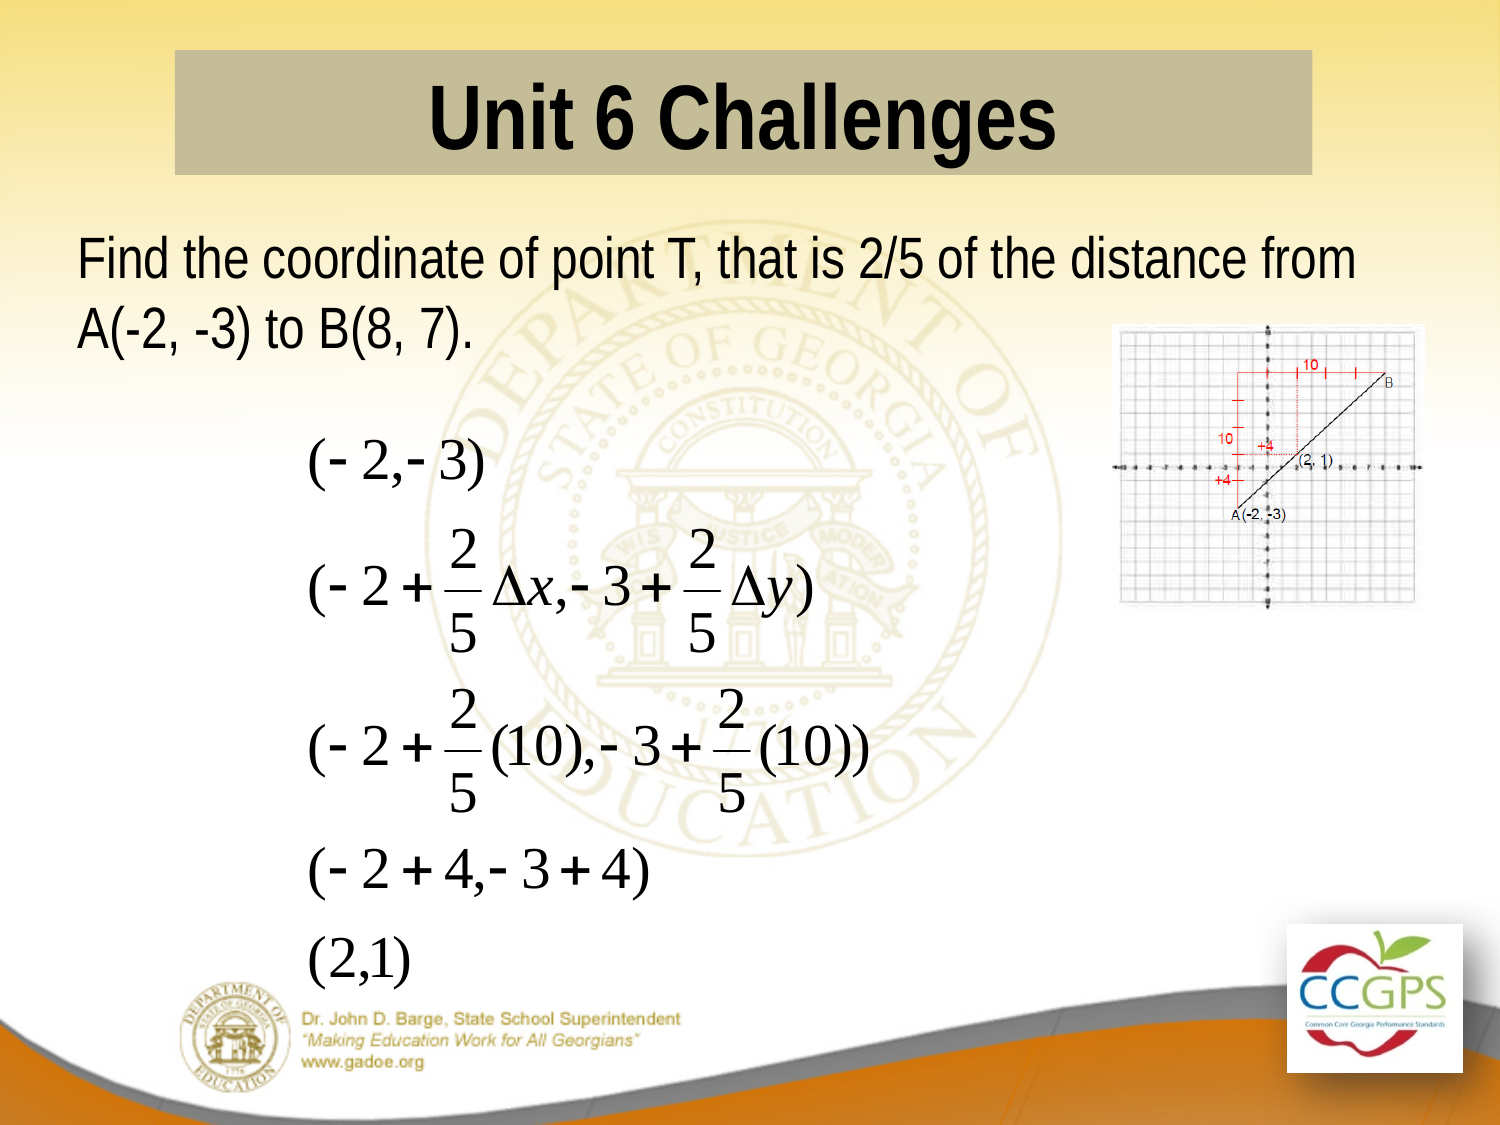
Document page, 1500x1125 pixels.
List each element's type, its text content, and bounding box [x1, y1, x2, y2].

text_box Unit 6 Challenges [174, 50, 1313, 175]
subtitle Find the coordinate of point T, that is 2/5 of the distance from A(-2, -3) to B(8, 7). [62, 212, 1438, 926]
picture [0, 0, 1500, 1125]
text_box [299, 423, 884, 1004]
